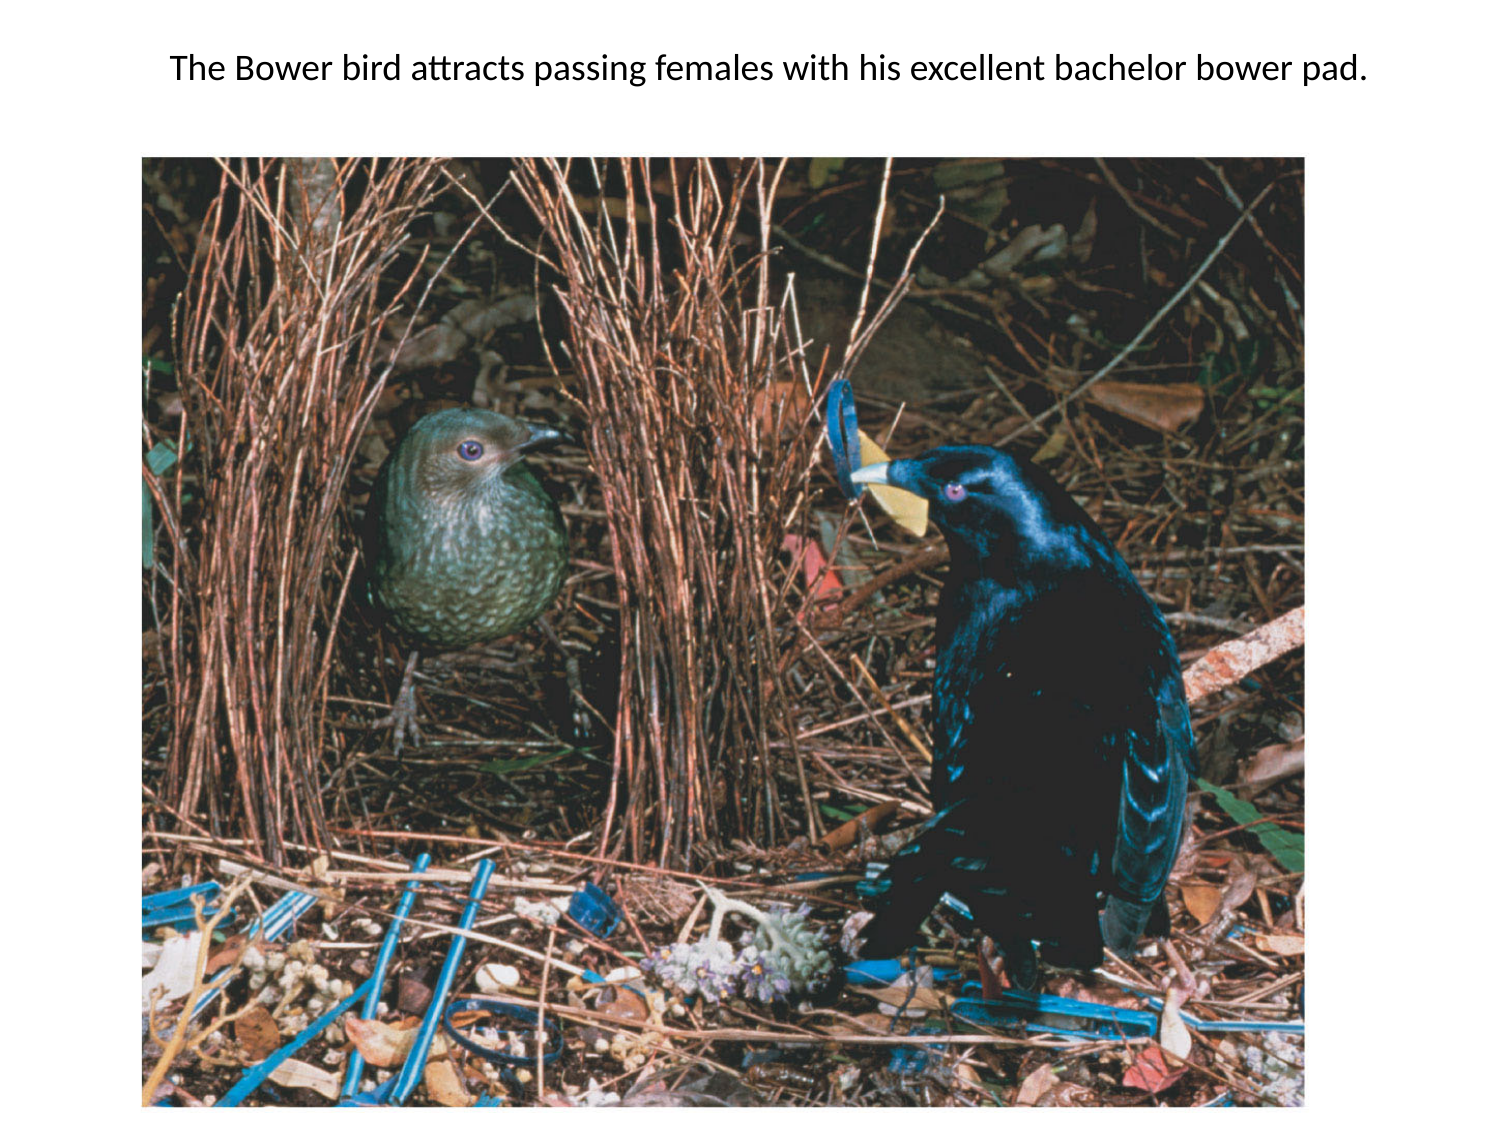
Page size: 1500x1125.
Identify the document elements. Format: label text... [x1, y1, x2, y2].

picture [0, 128, 1451, 1125]
text_box The Bower bird attracts passing females with his excellent bachelor bower pad. [154, 35, 1385, 95]
